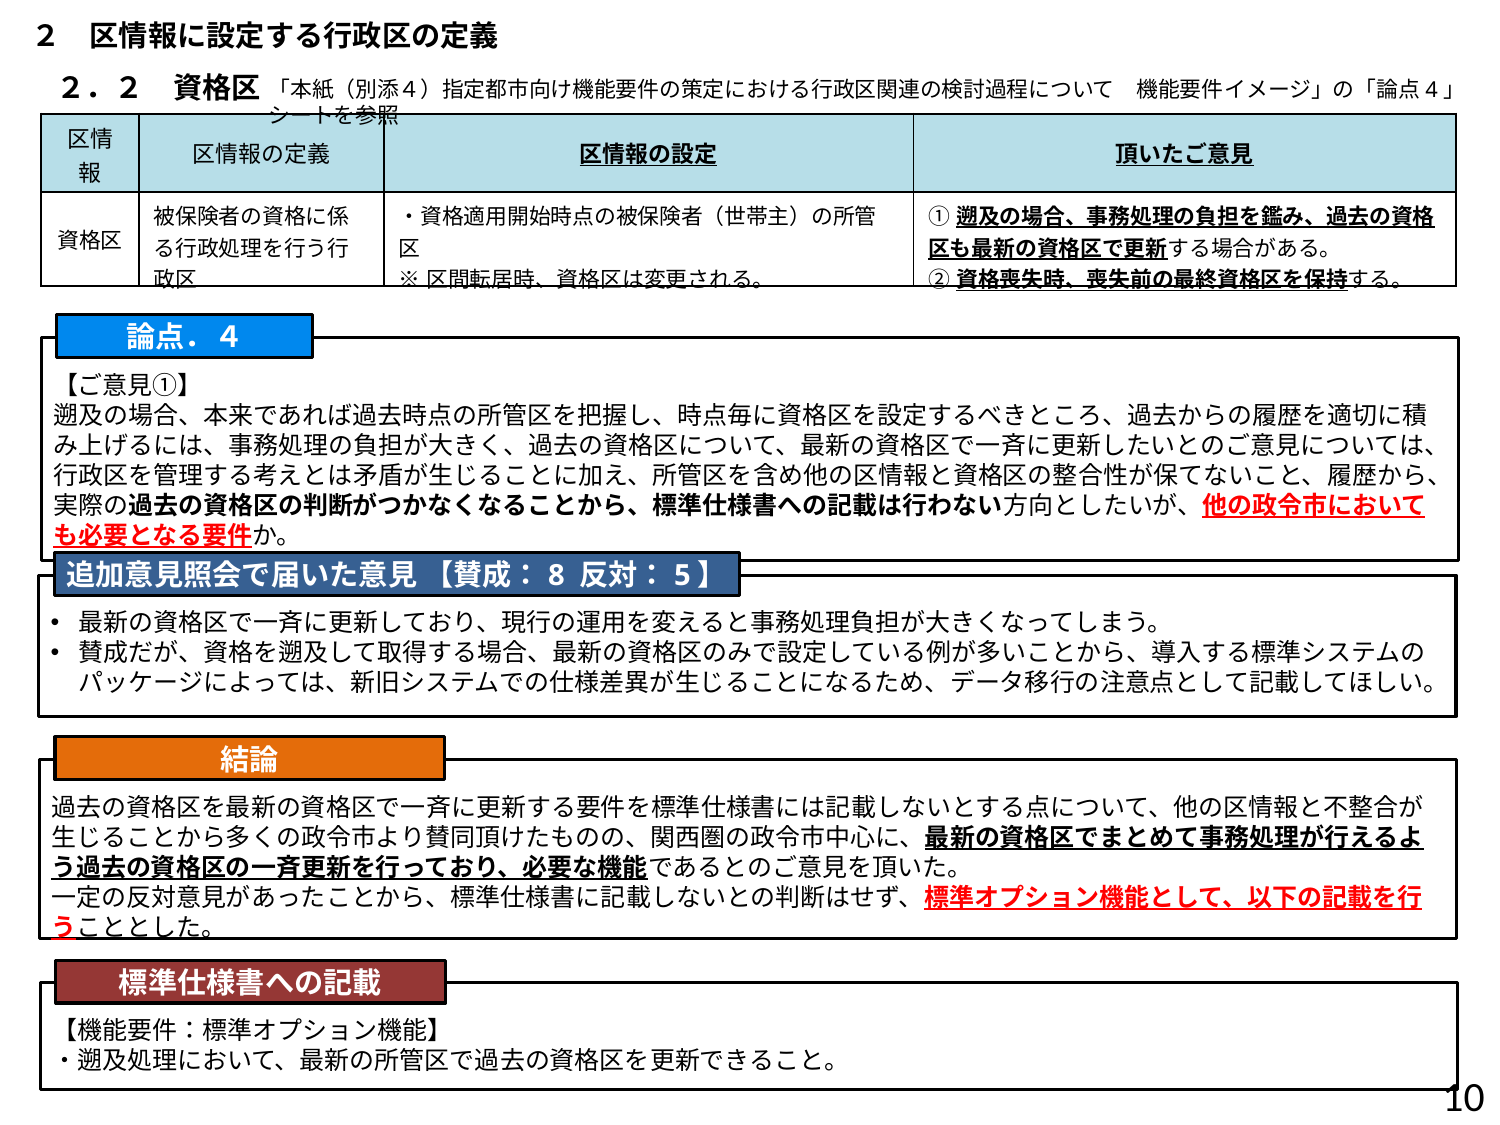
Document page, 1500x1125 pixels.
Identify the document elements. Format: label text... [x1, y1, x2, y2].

text_box ２．２ 資格区 [41, 54, 1464, 100]
text_box 標準仕様書への記載 [54, 958, 448, 1005]
table_header 頂いたご意見 [914, 115, 1455, 191]
text_box 論点．４ [55, 312, 315, 359]
table_cell 資格区 [42, 193, 138, 285]
text_box 最新の資格区で一斉に更新しており、現行の運用を変えると事務処理負担が大きくなってしまう。 賛成だが、資格を遡及して取得する場合、最新の資格区のみで設定している例が多いことから、導入する標準システムのパッケージによっては、新旧システムでの仕様差異が生じることになるため、データ移行の注意点として記載してほしい。 [38, 575, 1457, 717]
table_cell ・資格適用開始時点の被保険者（世帯主）の所管区 ※区間転居時、資格区は変更される。 [385, 193, 913, 285]
text_box 【ご意見①】 遡及の場合、本来であれば過去時点の所管区を把握し、時点毎に資格区を設定するべきところ、過去からの履歴を適切に積み上げるには、事務処理の負担が大きく、過去の資格区について、最新の資格区で一斉に更新したいとのご意見については、行政区を管理する考えとは矛盾が生じることに加え、所管区を含め他の区情報と資格区の整合性が保てないこと、履歴から、実際の過去の資格区の判断がつかなくなることから、標準仕様書への記載は行わない方向としたいが、他の政令市においても必要となる要件か。 [41, 337, 1459, 561]
text_box ２ 区情報に設定する行政区の定義 [16, 2, 1440, 49]
text_box 過去の資格区を最新の資格区で一斉に更新する要件を標準仕様書には記載しないとする点について、他の区情報と不整合が生じることから多くの政令市より賛同頂けたものの、関西圏の政令市中心に、最新の資格区でまとめて事務処理が行えるよう過去の資格区の一斉更新を行っており、必要な機能であるとのご意見を頂いた。 一定の反対意見があったことから、標準仕様書に記載しないとの判断はせず、標準オプション機能として、以下の記載を行うこととした。 [39, 759, 1457, 939]
table_header 区情報の設定 [385, 115, 913, 191]
text_box 追加意見照会で届いた意見 【賛成：8 反対：5】 [52, 550, 741, 597]
table_cell ①遡及の場合、事務処理の負担を鑑み、過去の資格区も最新の資格区で更新する場合がある。 ②資格喪失時、喪失前の最終資格区を保持する。 [914, 193, 1455, 285]
text_box 【機能要件：標準オプション機能】 ・遡及処理において、最新の所管区で過去の資格区を更新できること。 [40, 982, 1458, 1090]
table_header 区情報 [42, 115, 138, 191]
table_cell 被保険者の資格に係る行政処理を行う行政区 [140, 193, 383, 285]
slide_number 9 [1149, 1065, 1500, 1125]
text_box 「本紙（別添４）指定都市向け機能要件の策定における行政区関連の検討過程について 機能要件イメージ」の「論点4」シートを参照 [253, 60, 1500, 107]
table_header 区情報の定義 [140, 115, 383, 191]
text_box 結論 [53, 735, 447, 782]
